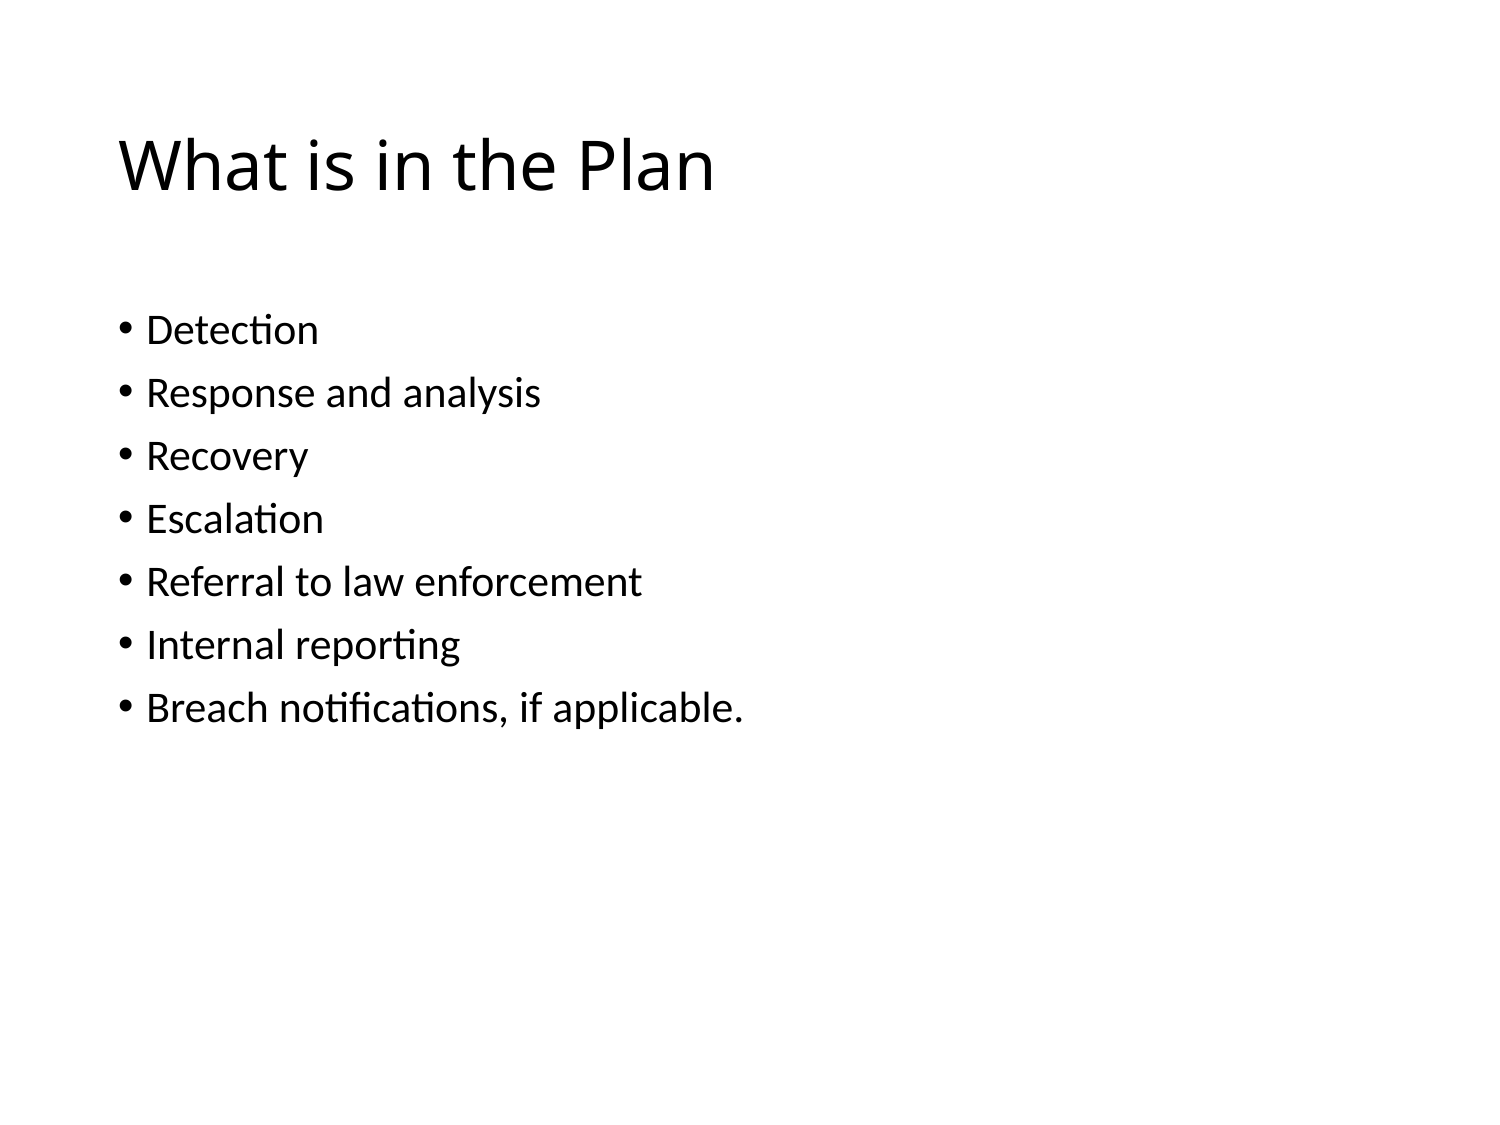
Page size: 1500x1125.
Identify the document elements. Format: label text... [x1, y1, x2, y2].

list Detection Response and analysis Recovery Escalation Referral to law enforcement Internal reporting Breach notifications, if applicable. [103, 299, 1397, 1014]
title What is in the Plan [103, 59, 1397, 278]
